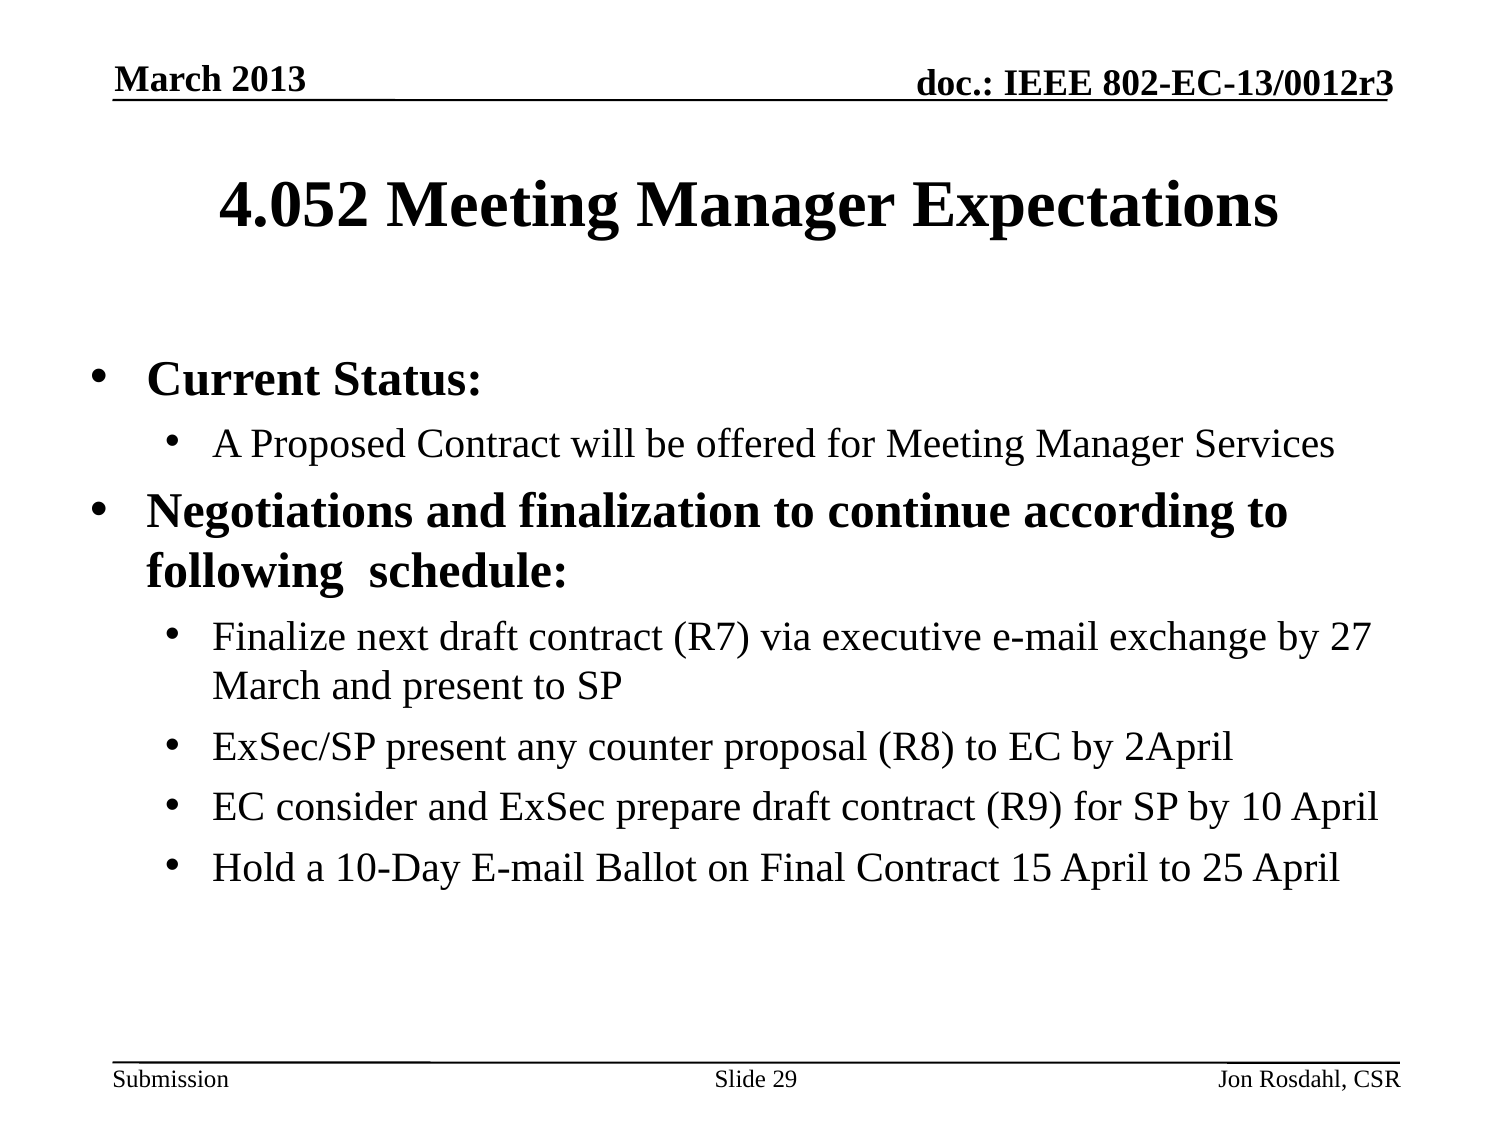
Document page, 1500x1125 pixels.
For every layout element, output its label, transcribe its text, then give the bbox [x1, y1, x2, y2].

title 4.052 Meeting Manager Expectations [112, 112, 1388, 288]
footer Jon Rosdahl, CSR [878, 1061, 1402, 1093]
list Current Status: A Proposed Contract will be offered for Meeting Manager Services Negotiations and finalization to continue according to following schedule: Finalize next draft contract (R7) via executive e-mail exchange by 27 March and present to SP ExSec/SP present any counter proposal (R8) to EC by 2April EC consider and ExSec prepare draft contract (R9) for SP by 10 April Hold a 10-Day E-mail Ballot on Final Contract 15 April to 25 April [74, 337, 1426, 1038]
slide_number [114, 54, 423, 100]
slide_number Slide 29 [712, 1061, 800, 1123]
